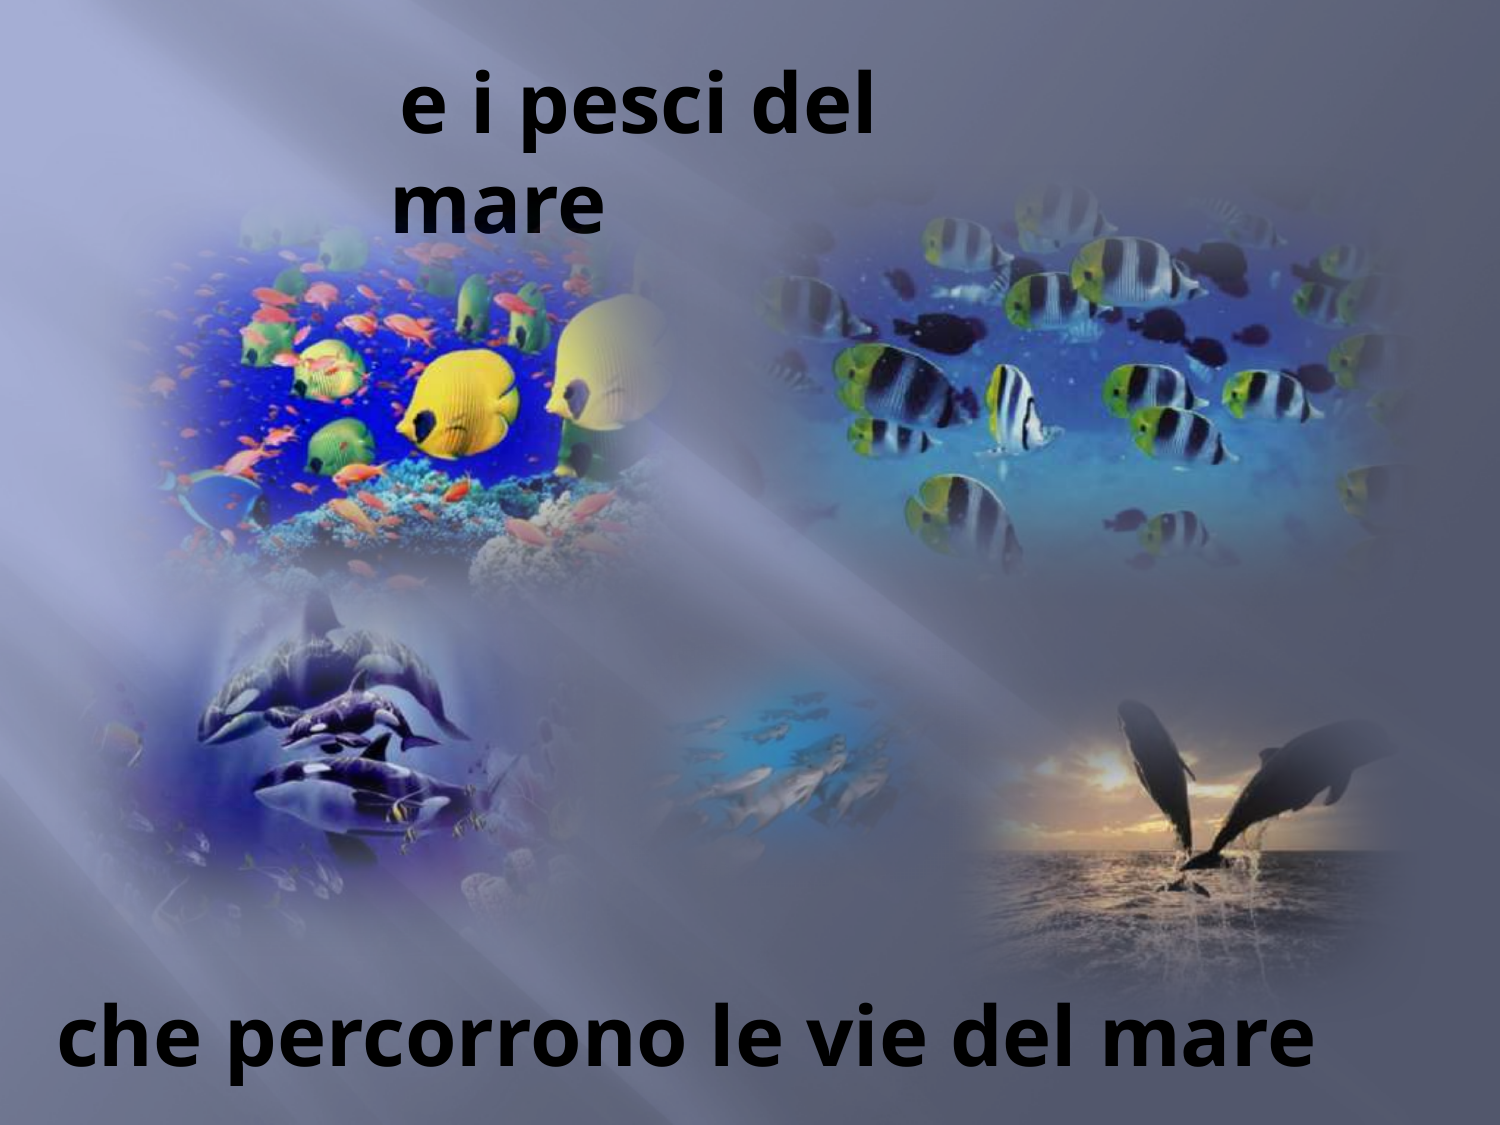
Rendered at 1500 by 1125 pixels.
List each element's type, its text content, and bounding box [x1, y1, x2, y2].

picture [714, 160, 1435, 612]
picture [52, 184, 1437, 1030]
text_box che percorrono le vie del mare [41, 975, 1483, 1091]
text_box e i pesci del mare [374, 42, 1125, 196]
